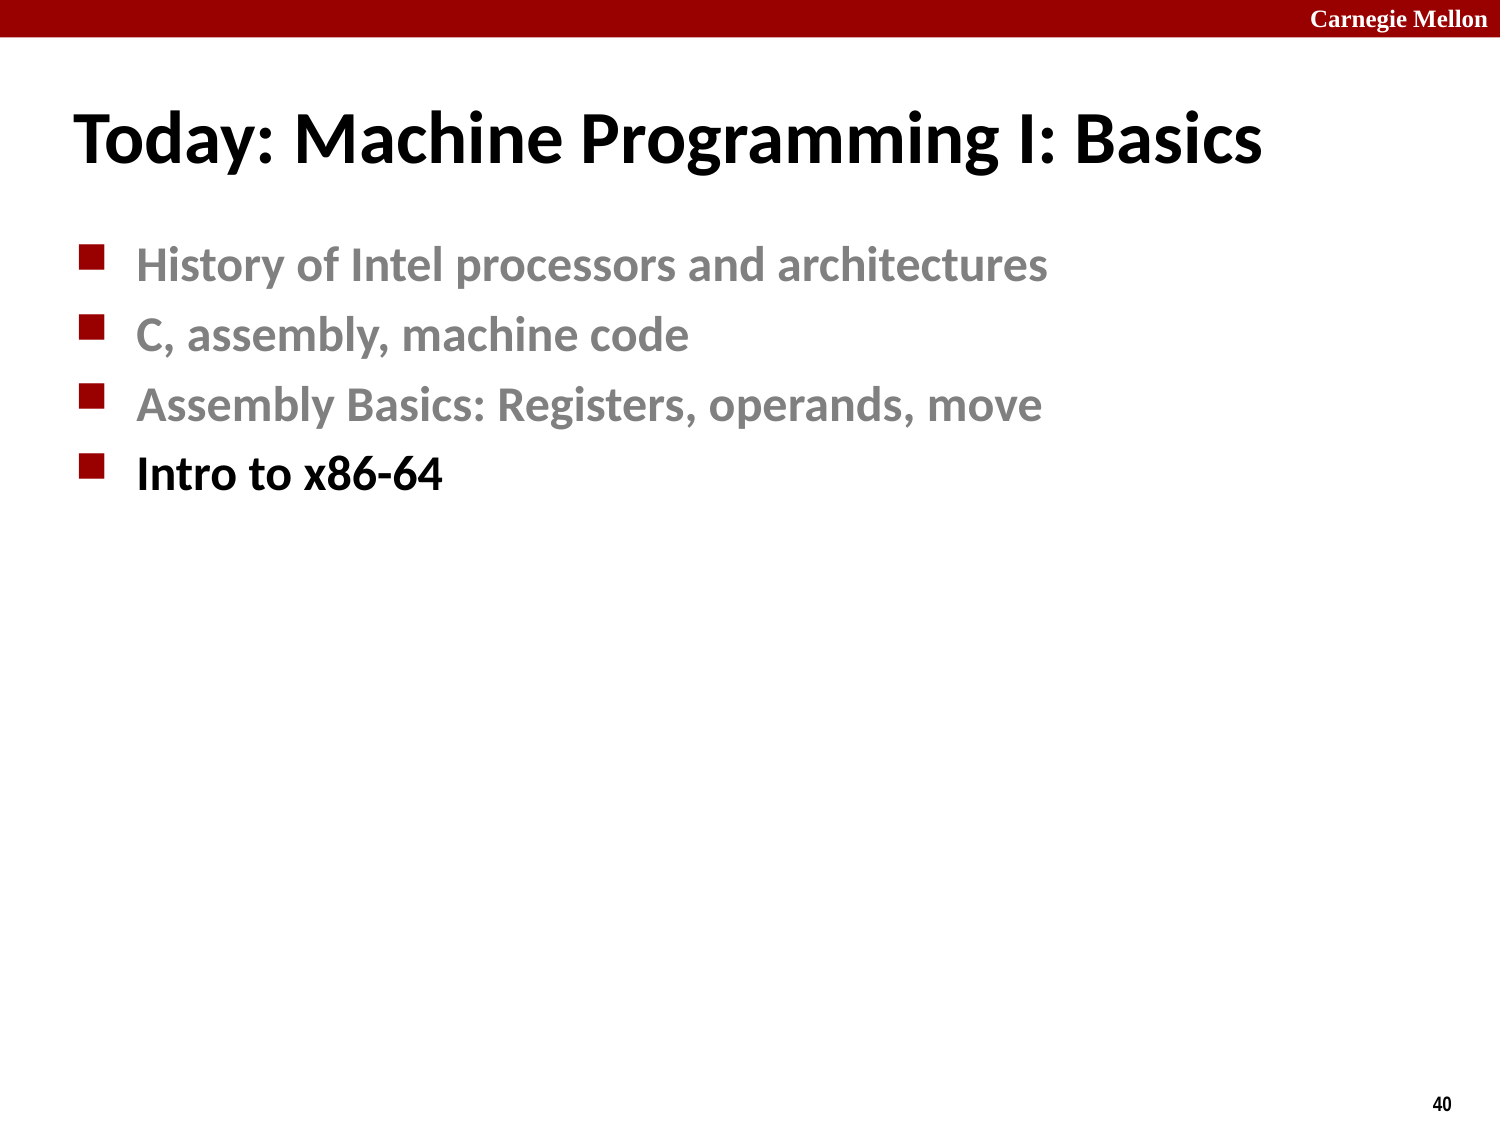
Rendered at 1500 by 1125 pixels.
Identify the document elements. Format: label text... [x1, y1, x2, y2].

title Today: Machine Programming I: Basics [58, 71, 1305, 197]
list History of Intel processors and architectures C, assembly, machine code Assembly Basics: Registers, operands, move Intro to x86-64 [64, 223, 1361, 1040]
